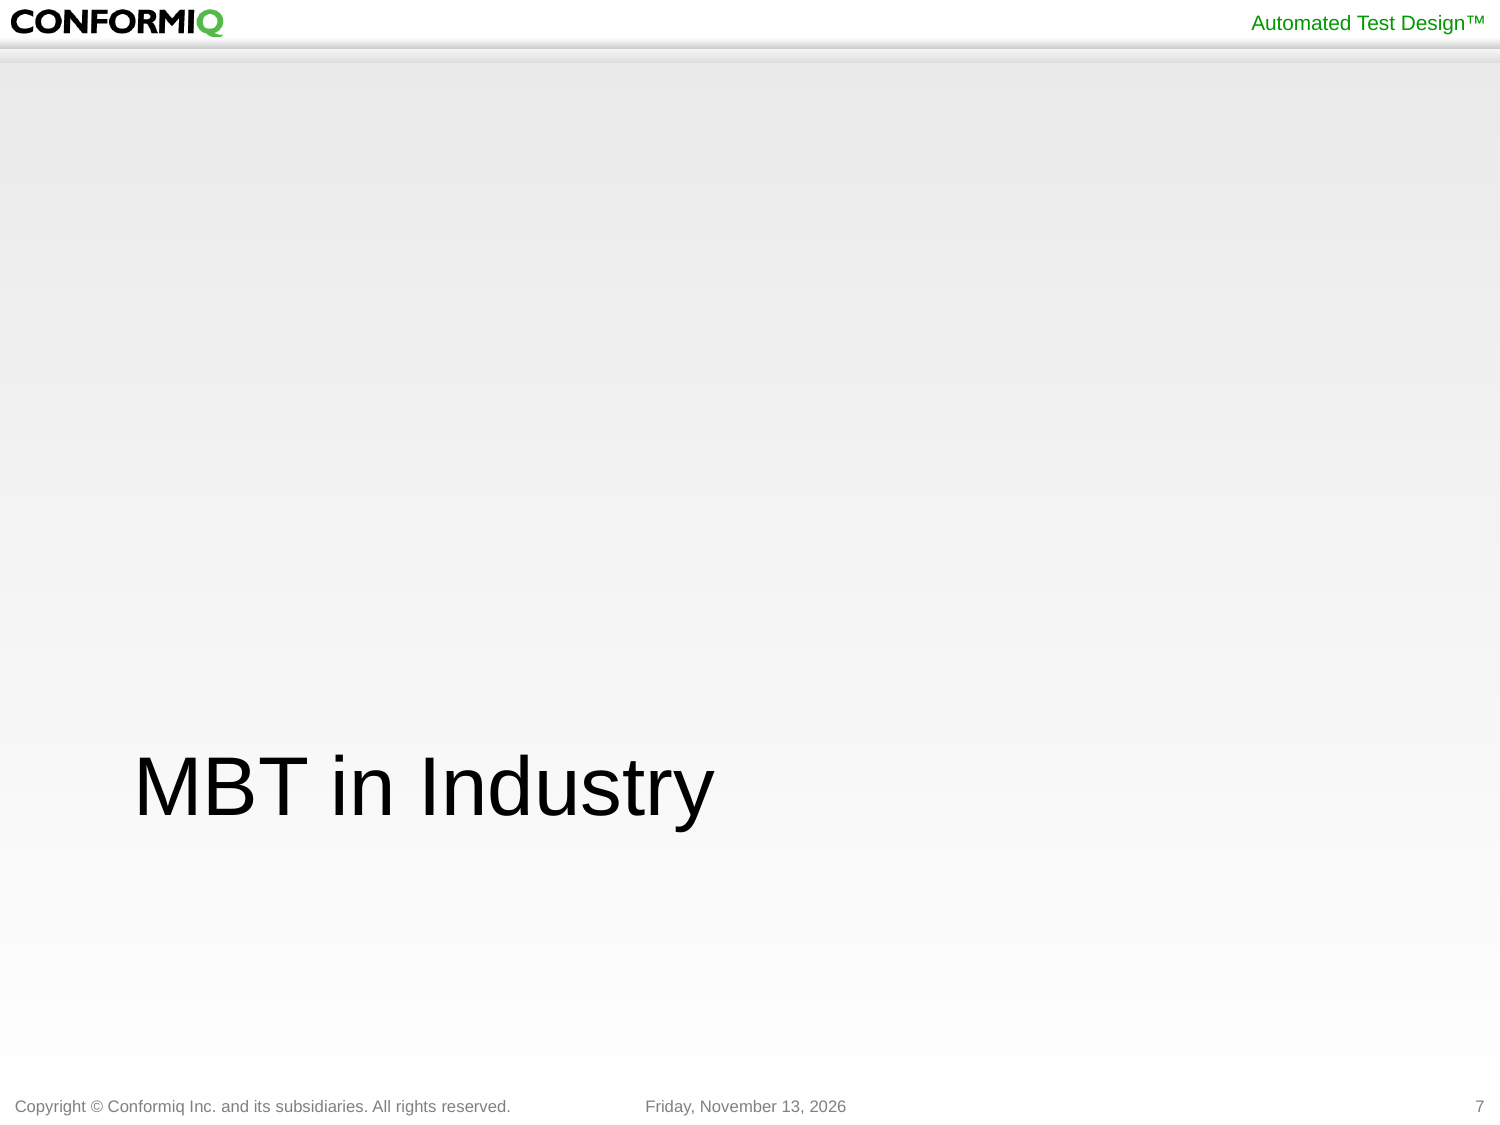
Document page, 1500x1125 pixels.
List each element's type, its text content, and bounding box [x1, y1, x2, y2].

picture [8, 4, 224, 37]
title MBT in Industry [118, 725, 1394, 947]
